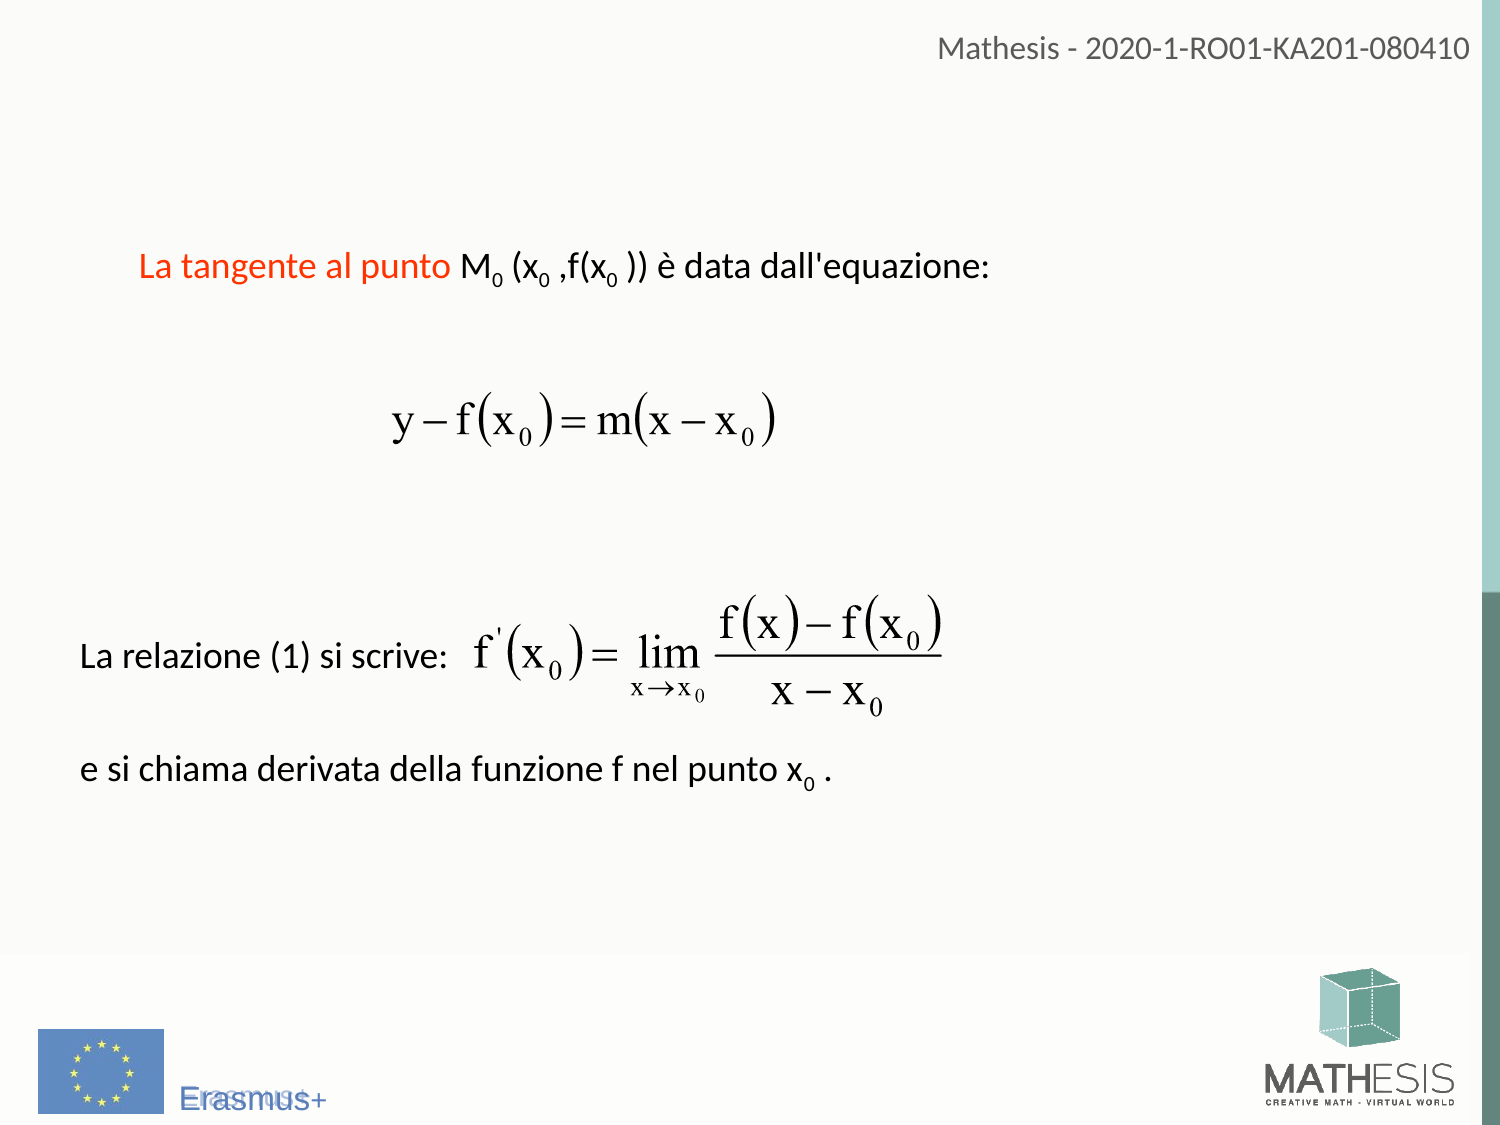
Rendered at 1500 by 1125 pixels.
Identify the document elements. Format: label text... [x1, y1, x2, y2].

text_box La tangente al punto M0 (x0 ,f(x0 )) è data dall'equazione: [123, 233, 1094, 300]
text_box La relazione (1) si scrive: [64, 623, 461, 684]
text_box e si chiama derivata della funzione f nel punto x0 . [64, 736, 1036, 803]
picture [383, 387, 782, 458]
picture [466, 592, 952, 727]
